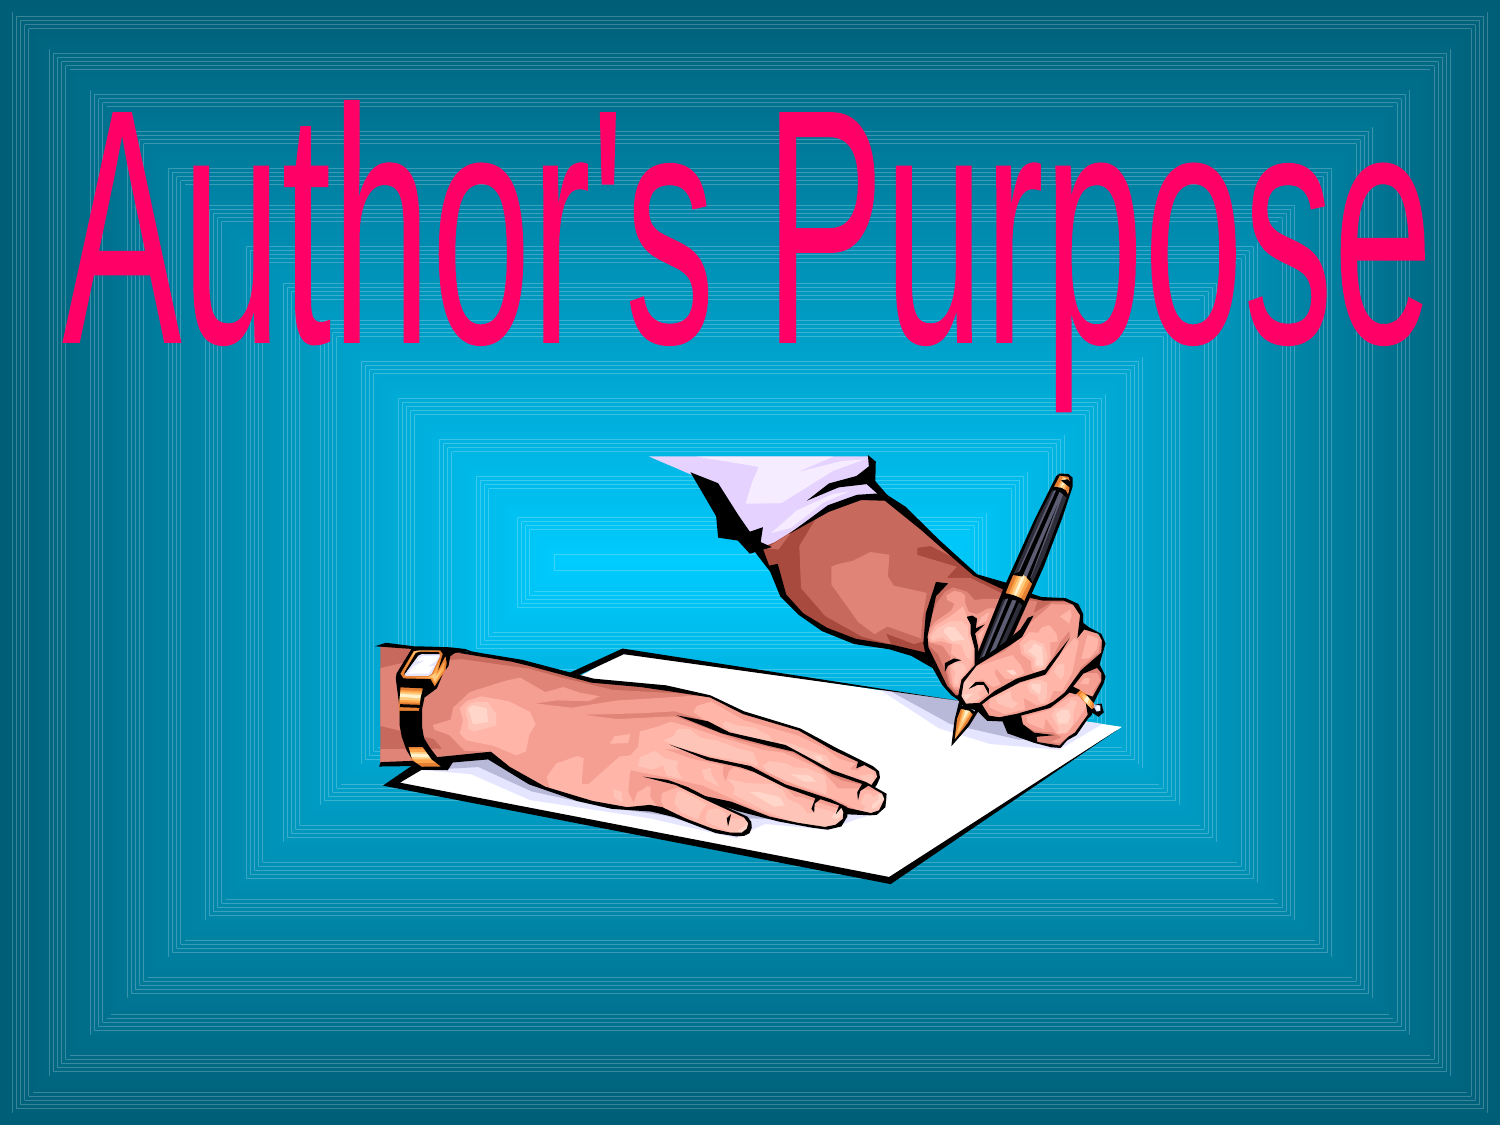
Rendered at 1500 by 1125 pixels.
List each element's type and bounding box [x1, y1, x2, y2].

picture [780, 113, 874, 342]
picture [996, 163, 1040, 342]
picture [285, 127, 330, 345]
picture [600, 113, 615, 184]
picture [1341, 163, 1424, 346]
picture [63, 113, 180, 342]
picture [381, 457, 1119, 883]
picture [543, 163, 587, 342]
picture [194, 166, 269, 346]
picture [1249, 163, 1326, 346]
picture [631, 163, 708, 345]
picture [439, 163, 523, 345]
picture [1152, 163, 1235, 345]
picture [896, 166, 971, 345]
picture [344, 100, 419, 342]
picture [1056, 163, 1136, 412]
